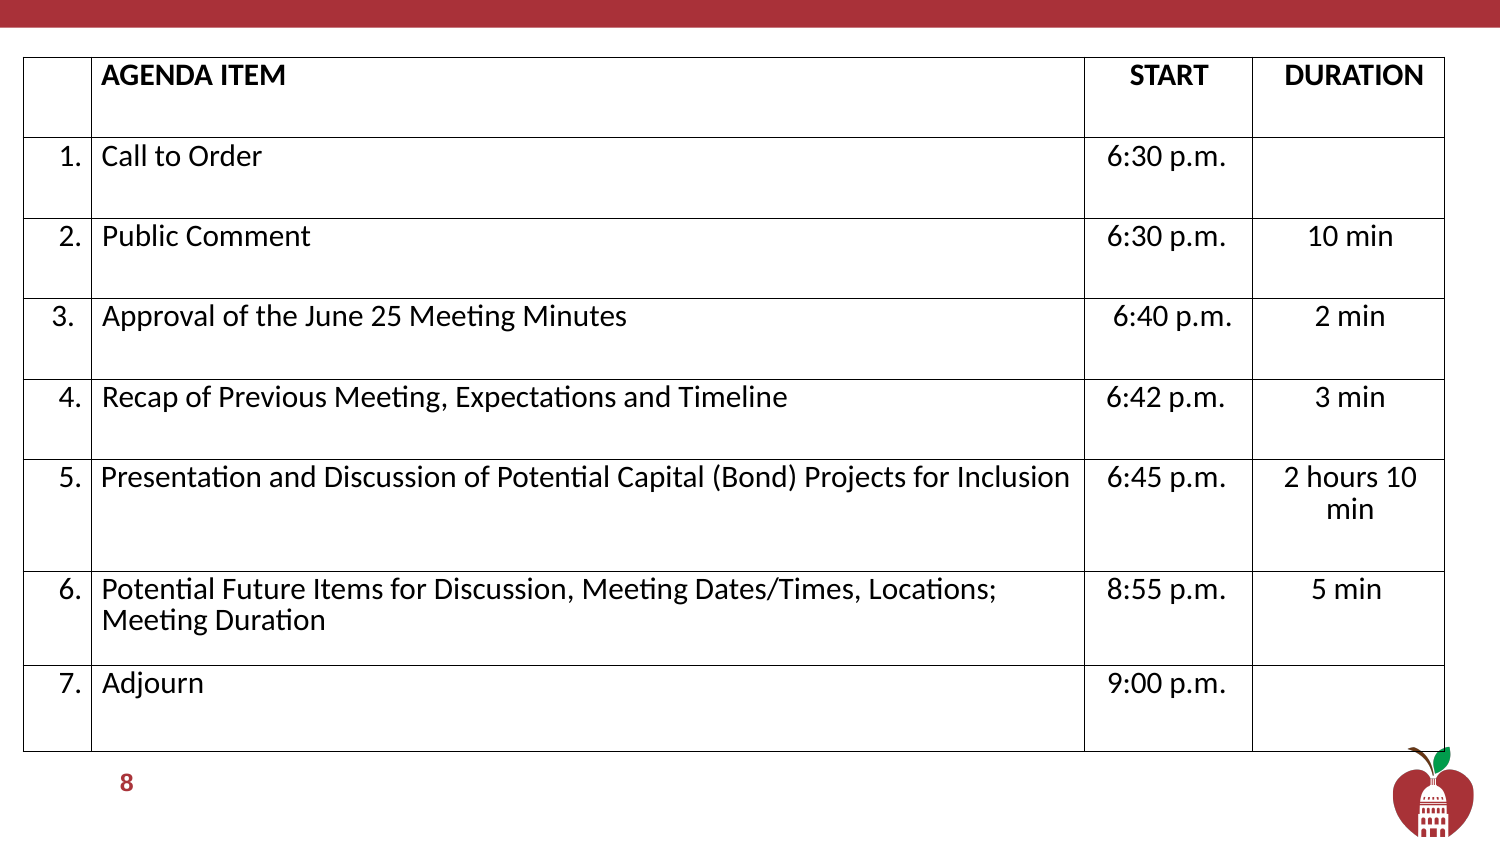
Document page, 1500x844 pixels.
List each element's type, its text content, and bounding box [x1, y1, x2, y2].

table_cell 6:45 p.m. [1085, 460, 1252, 571]
table_header [24, 58, 91, 137]
table_header START [1085, 58, 1252, 137]
table_cell 2. [24, 219, 91, 298]
table_cell Recap of Previous Meeting, Expectations and Timeline [92, 380, 1084, 459]
table_cell 6:40 p.m. [1085, 299, 1252, 379]
table_header DURATION [1253, 58, 1444, 137]
table_cell 4. [24, 380, 91, 459]
table_cell Approval of the June 25 Meeting Minutes [92, 299, 1084, 379]
table_cell Call to Order [92, 138, 1084, 218]
table_cell 1. [24, 138, 91, 218]
table_cell 8:55 p.m. [1085, 572, 1252, 665]
text_box [0, 0, 1500, 28]
table_cell Presentation and Discussion of Potential Capital (Bond) Projects for Inclusion [92, 460, 1084, 571]
table_cell 5 min [1253, 572, 1444, 665]
table_cell Public Comment [92, 219, 1084, 298]
table_cell 6:42 p.m. [1085, 380, 1252, 459]
table_header AGENDA ITEM [92, 58, 1084, 137]
table_cell 7. [24, 666, 91, 751]
table_cell 3 min [1253, 380, 1444, 459]
table_cell 3. [24, 299, 91, 379]
slide_number ‹#› [58, 752, 149, 814]
table_cell 5. [24, 460, 91, 571]
table_cell 6:30 p.m. [1085, 219, 1252, 298]
table_cell 6. [24, 572, 91, 665]
table_cell 9:00 p.m. [1085, 666, 1252, 751]
picture [1385, 744, 1481, 839]
table_cell 2 hours 10 min [1253, 460, 1444, 571]
table_cell 6:30 p.m. [1085, 138, 1252, 218]
table_cell Potential Future Items for Discussion, Meeting Dates/Times, Locations; Meeting Duration [92, 572, 1084, 665]
table_cell 2 min [1253, 299, 1444, 379]
table_cell [1253, 666, 1444, 751]
table_cell Adjourn [92, 666, 1084, 751]
table_cell 10 min [1253, 219, 1444, 298]
table_cell [1253, 138, 1444, 218]
